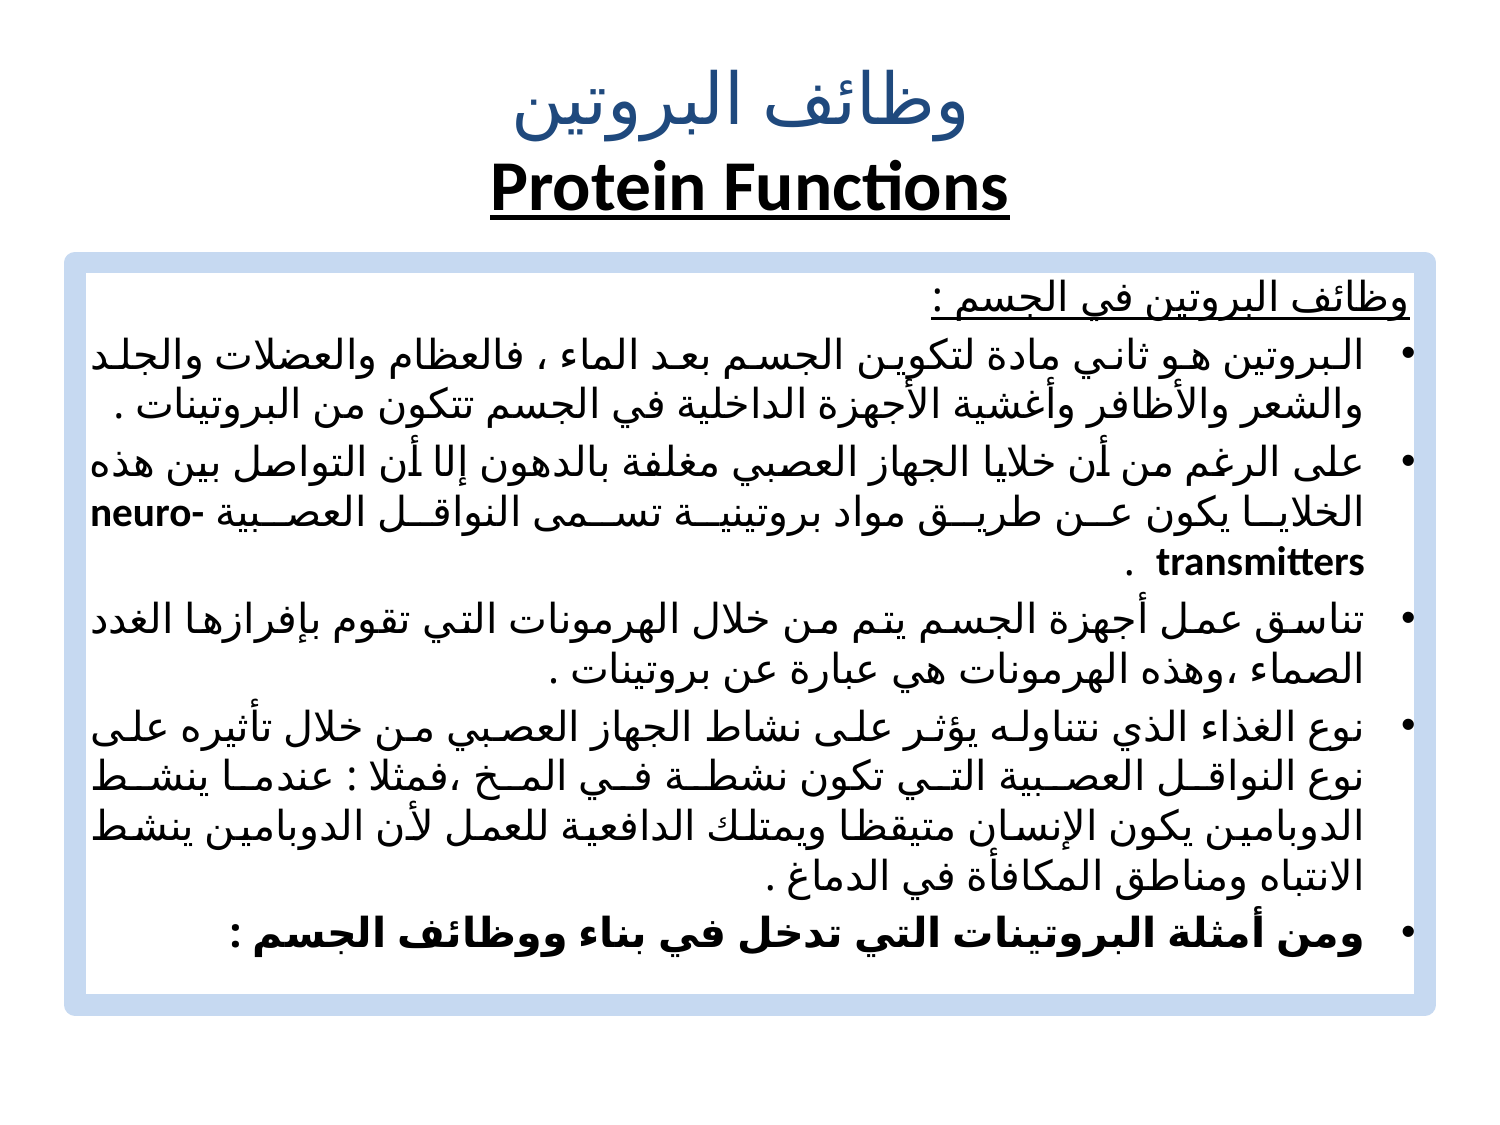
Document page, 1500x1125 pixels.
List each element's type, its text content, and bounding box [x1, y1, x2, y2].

title وظائف البروتين Protein Functions [75, 45, 1425, 233]
list وظائف البروتين في الجسم : البروتين هو ثاني مادة لتكوين الجسم بعد الماء ، فالعظام والعضلات والجلد والشعر والأظافر وأغشية الأجهزة الداخلية في الجسم تتكون من البروتينات . على الرغم من أن خلايا الجهاز العصبي مغلفة بالدهون إلا أن التواصل بين هذه الخلايا يكون عن طريق مواد بروتينية تسمى النواقل العصبية neuro-transmitters . تناسق عمل أجهزة الجسم يتم من خلال الهرمونات التي تقوم بإفرازها الغدد الصماء ،وهذه الهرمونات هي عبارة عن بروتينات . نوع الغذاء الذي نتناوله يؤثر على نشاط الجهاز العصبي من خلال تأثيره على نوع النواقل العصبية التي تكون نشطة في المخ ،فمثلا : عندما ينشط الدوبامين يكون الإنسان متيقظا ويمتلك الدافعية للعمل لأن الدوبامين ينشط الانتباه ومناطق المكافأة في الدماغ . ومن أمثلة البروتينات التي تدخل في بناء ووظائف الجسم : [75, 262, 1425, 1005]
